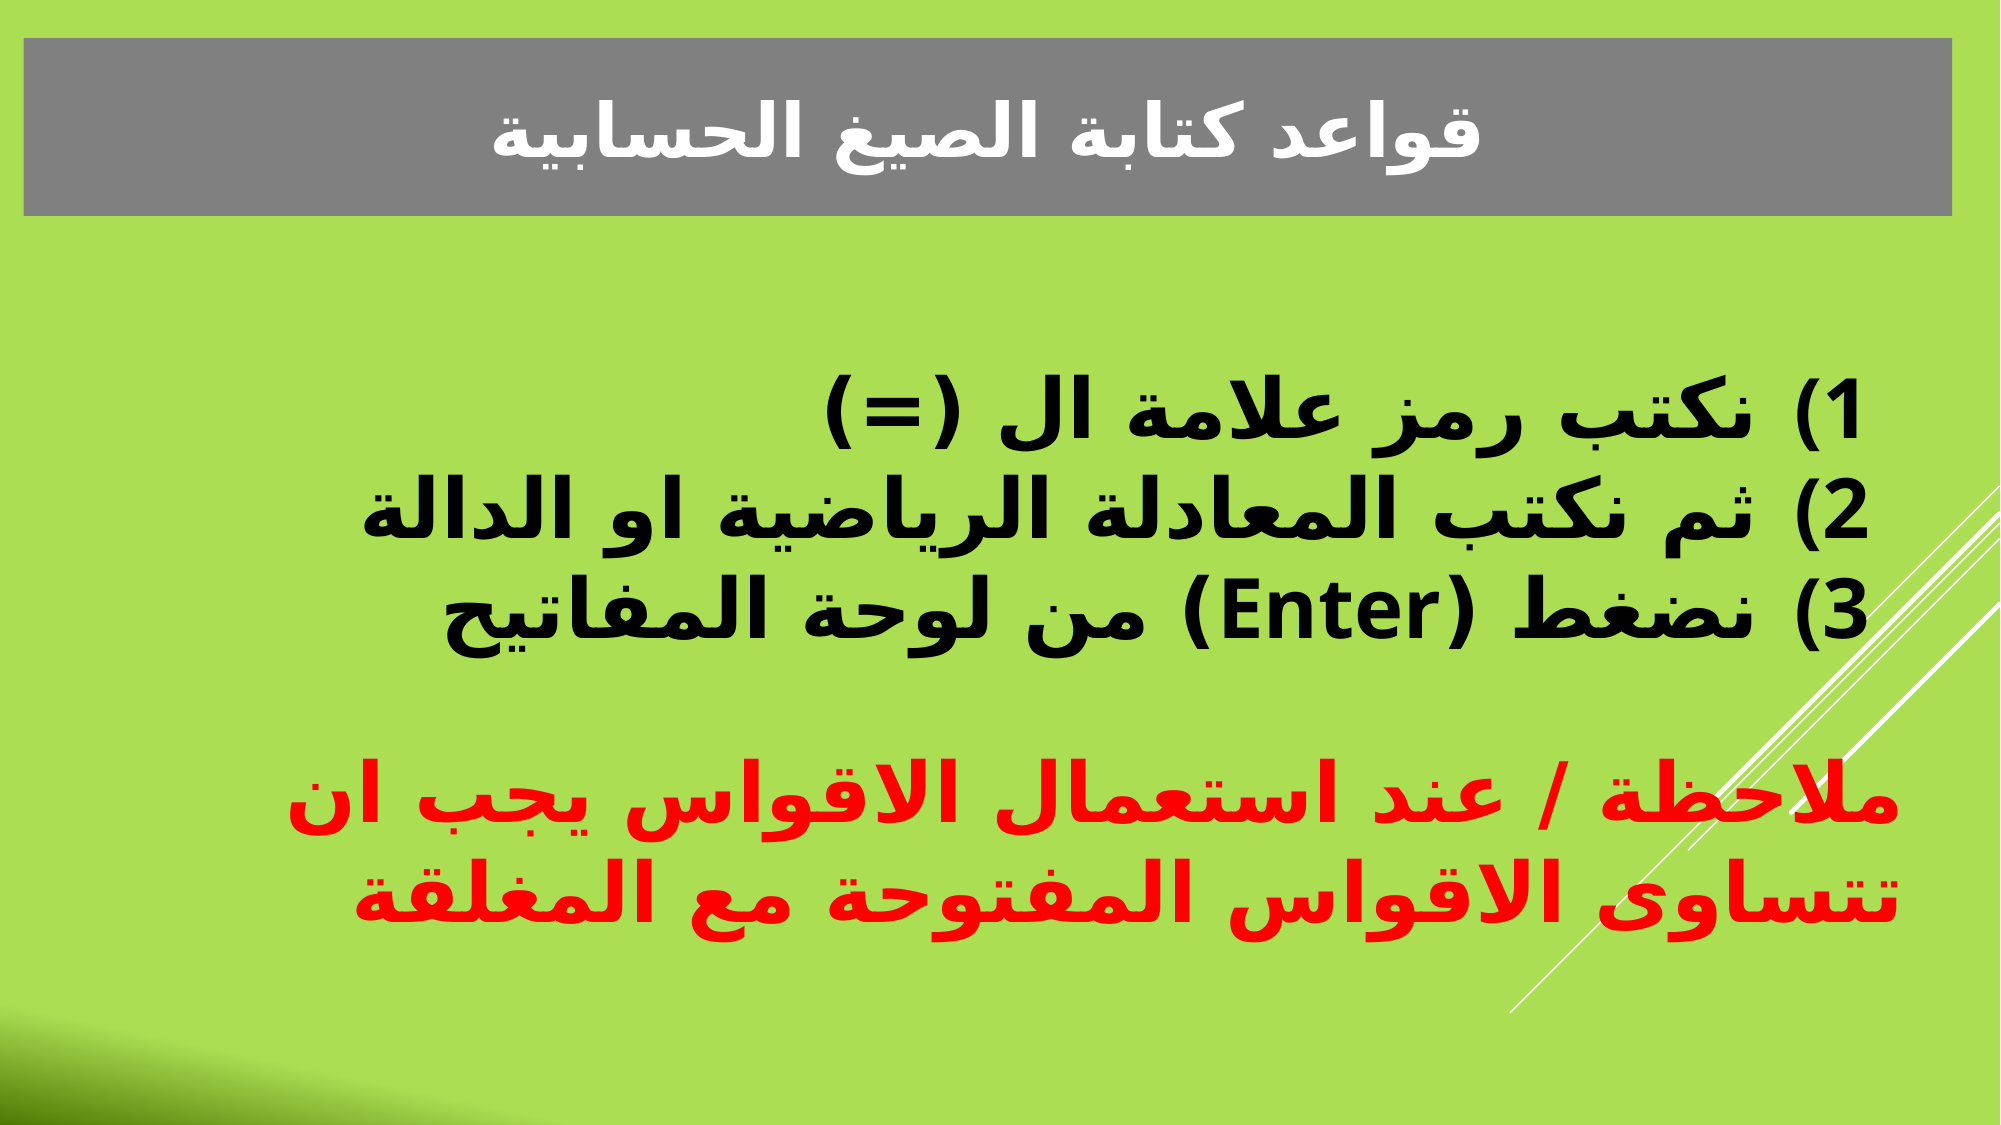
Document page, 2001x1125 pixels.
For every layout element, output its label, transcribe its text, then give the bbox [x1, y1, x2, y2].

text_box ملاحظة / عند استعمال الاقواس يجب ان تتساوى الاقواس المفتوحة مع المغلقة [222, 732, 1921, 1047]
text_box نكتب رمز علامة ال (=) ثم نكتب المعادلة الرياضية او الدالة نضغط (Enter) من لوحة المفاتيح [197, 347, 1896, 763]
text_box قواعد كتابة الصيغ الحسابية [23, 38, 1953, 216]
